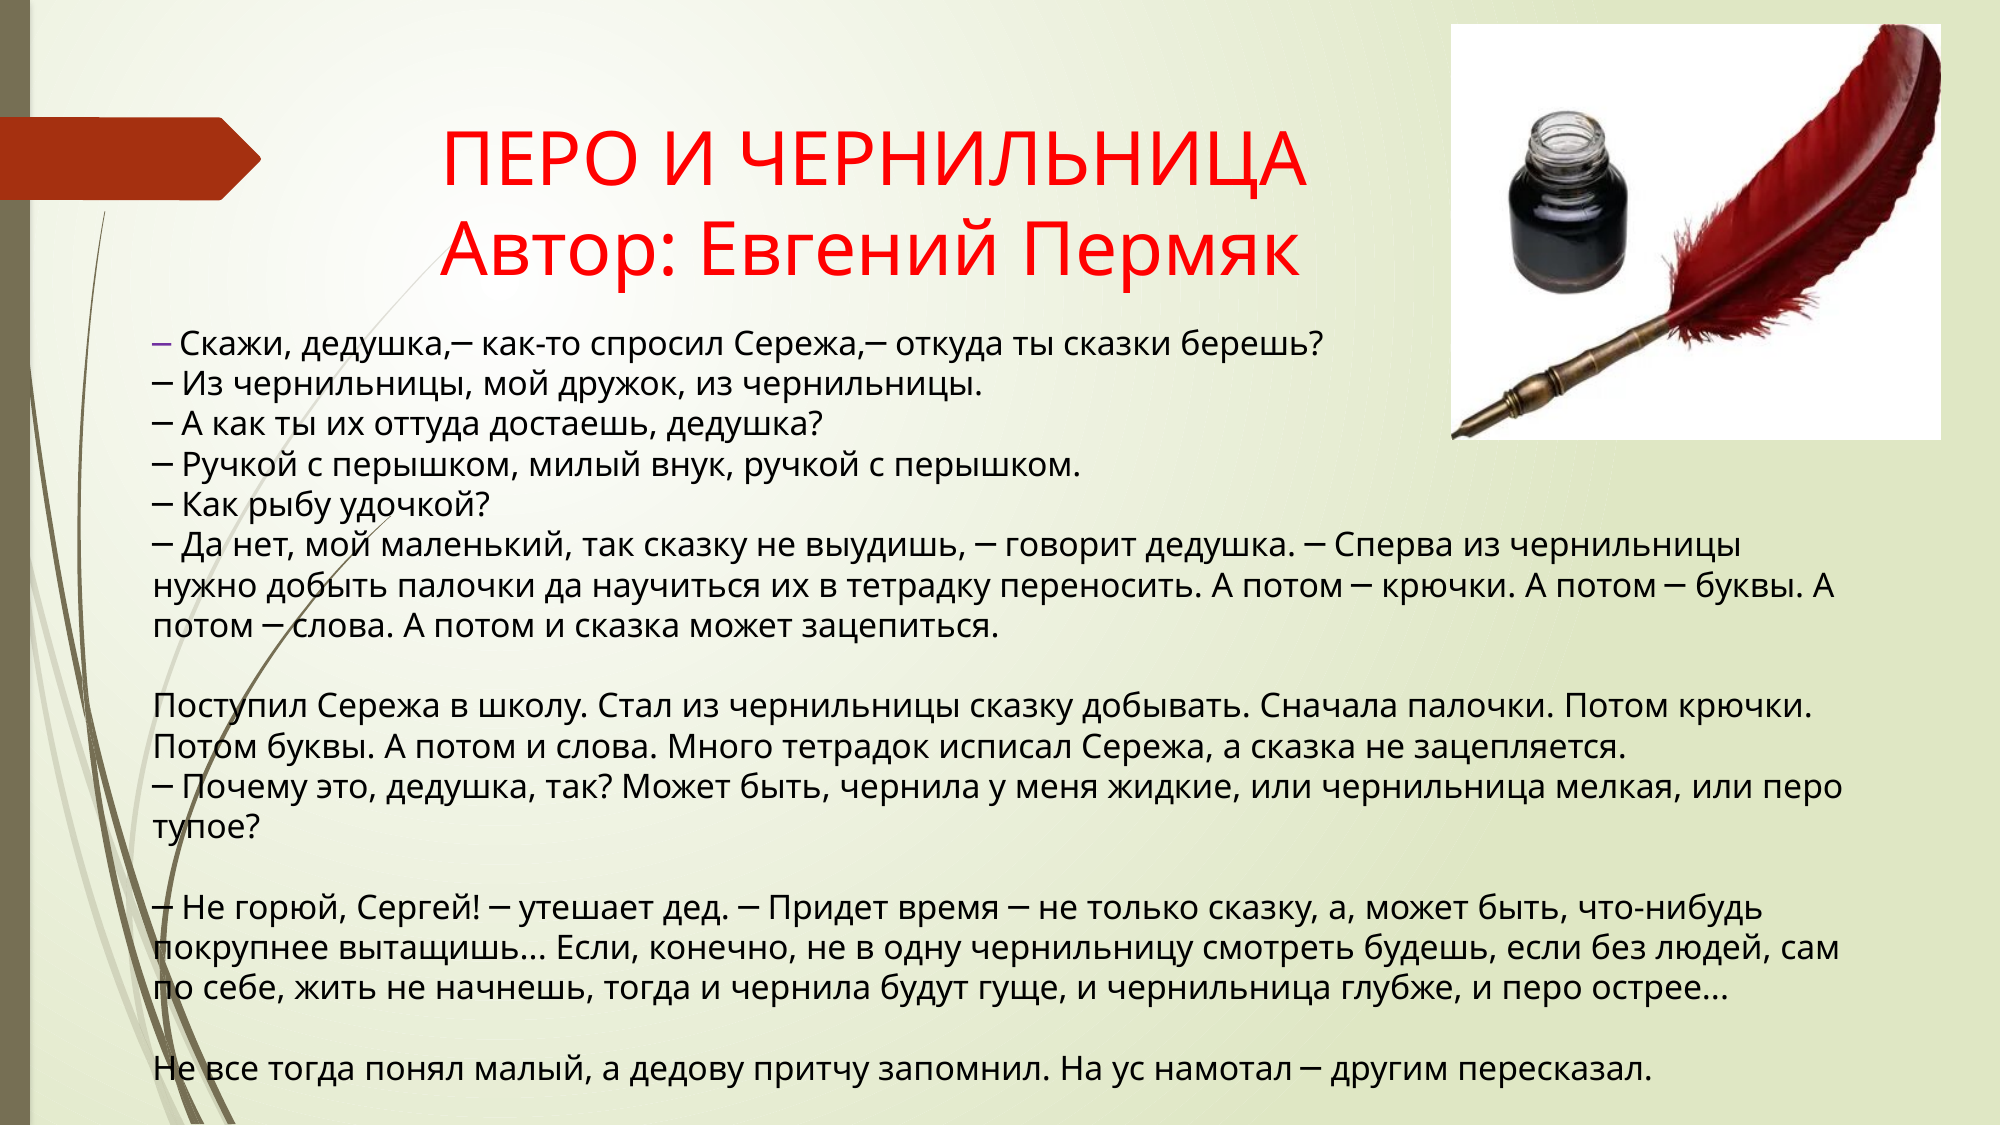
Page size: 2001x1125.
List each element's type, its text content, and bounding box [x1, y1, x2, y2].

title ПЕРО И ЧЕРНИЛЬНИЦА Автор: Евгений Пермяк [425, 102, 1446, 299]
picture [1451, 23, 1941, 440]
list ─ Скажи, дедушка,─ как-то спросил Сережа,─ откуда ты сказки берешь? ─ Из чернильницы, мой дружок, из чернильницы. ─ А как ты их оттуда достаешь, дедушка? ─ Ручкой с перышком, милый внук, ручкой с перышком. ─ Как рыбу удочкой? ─ Да нет, мой маленький, так сказку не выудишь, ─ говорит дедушка. ─ Сперва из чернильницы нужно добыть палочки да научиться их в тетрадку переносить. А потом ─ крючки. А потом ─ буквы. А потом ─ слова. А потом и сказка может зацепиться. Поступил Сережа в школу. Стал из чернильницы сказку добывать. Сначала палочки. Потом крючки. Потом буквы. А потом и слова. Много тетрадок исписал Сережа, а сказка не зацепляется. ─ Почему это, дедушка, так? Может быть, чернила у меня жидкие, или чернильница мелкая, или перо тупое? ─ Не горюй, Сергей! ─ утешает дед. ─ Придет время ─ не только сказку, а, может быть, что-нибудь покрупнее вытащишь... Если, конечно, не в одну чернильницу смотреть будешь, если без людей, сам по себе, жить не начнешь, тогда и чернила будут гуще, и чернильница глубже, и перо острее... Не все тогда понял малый, а дедову притчу запомнил. На ус намотал ─ другим пересказал. [137, 299, 1863, 1100]
